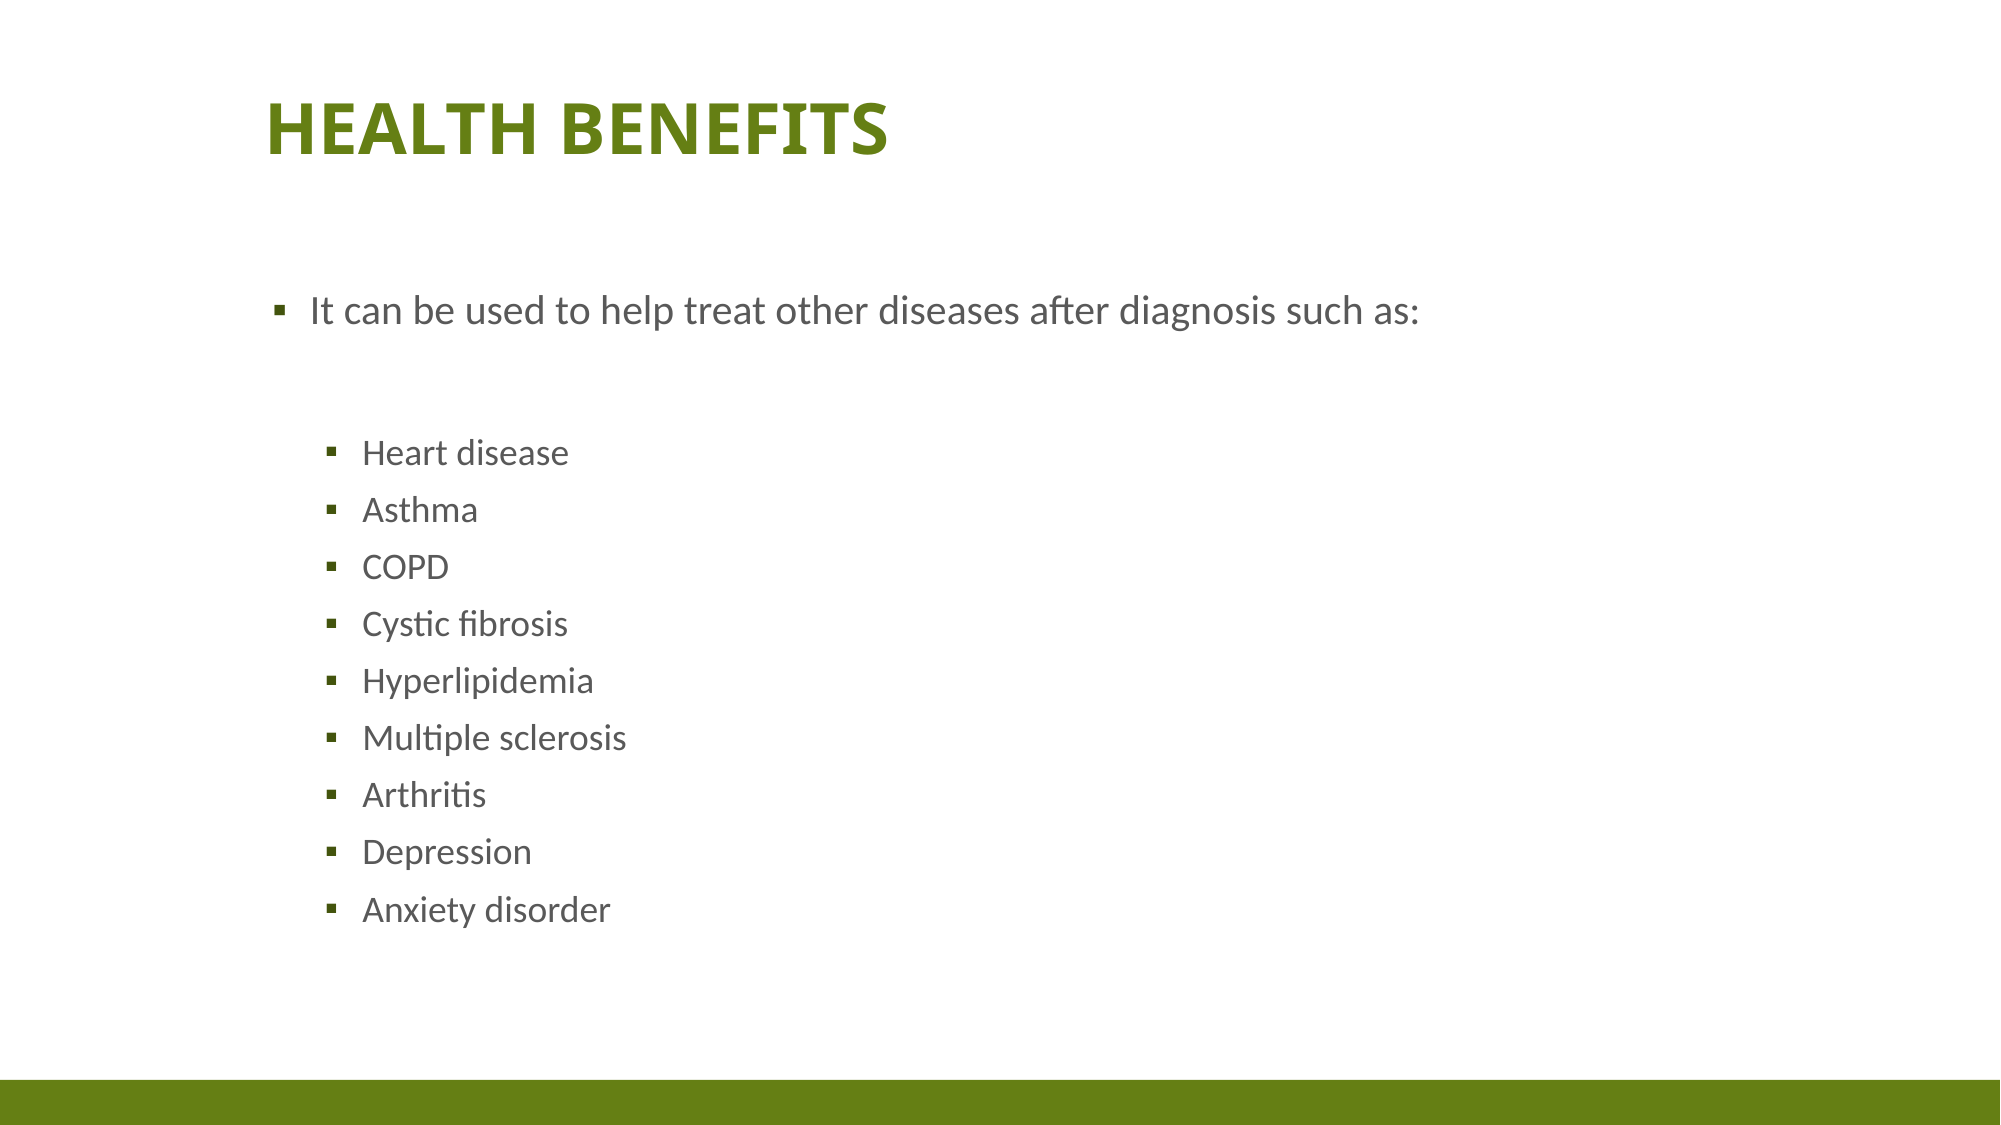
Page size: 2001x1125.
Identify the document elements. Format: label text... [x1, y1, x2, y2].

list It can be used to help treat other diseases after diagnosis such as: Heart disease Asthma COPD Cystic fibrosis Hyperlipidemia Multiple sclerosis Arthritis Depression Anxiety disorder [249, 281, 1750, 1013]
title Health Benefits [249, 75, 1750, 263]
